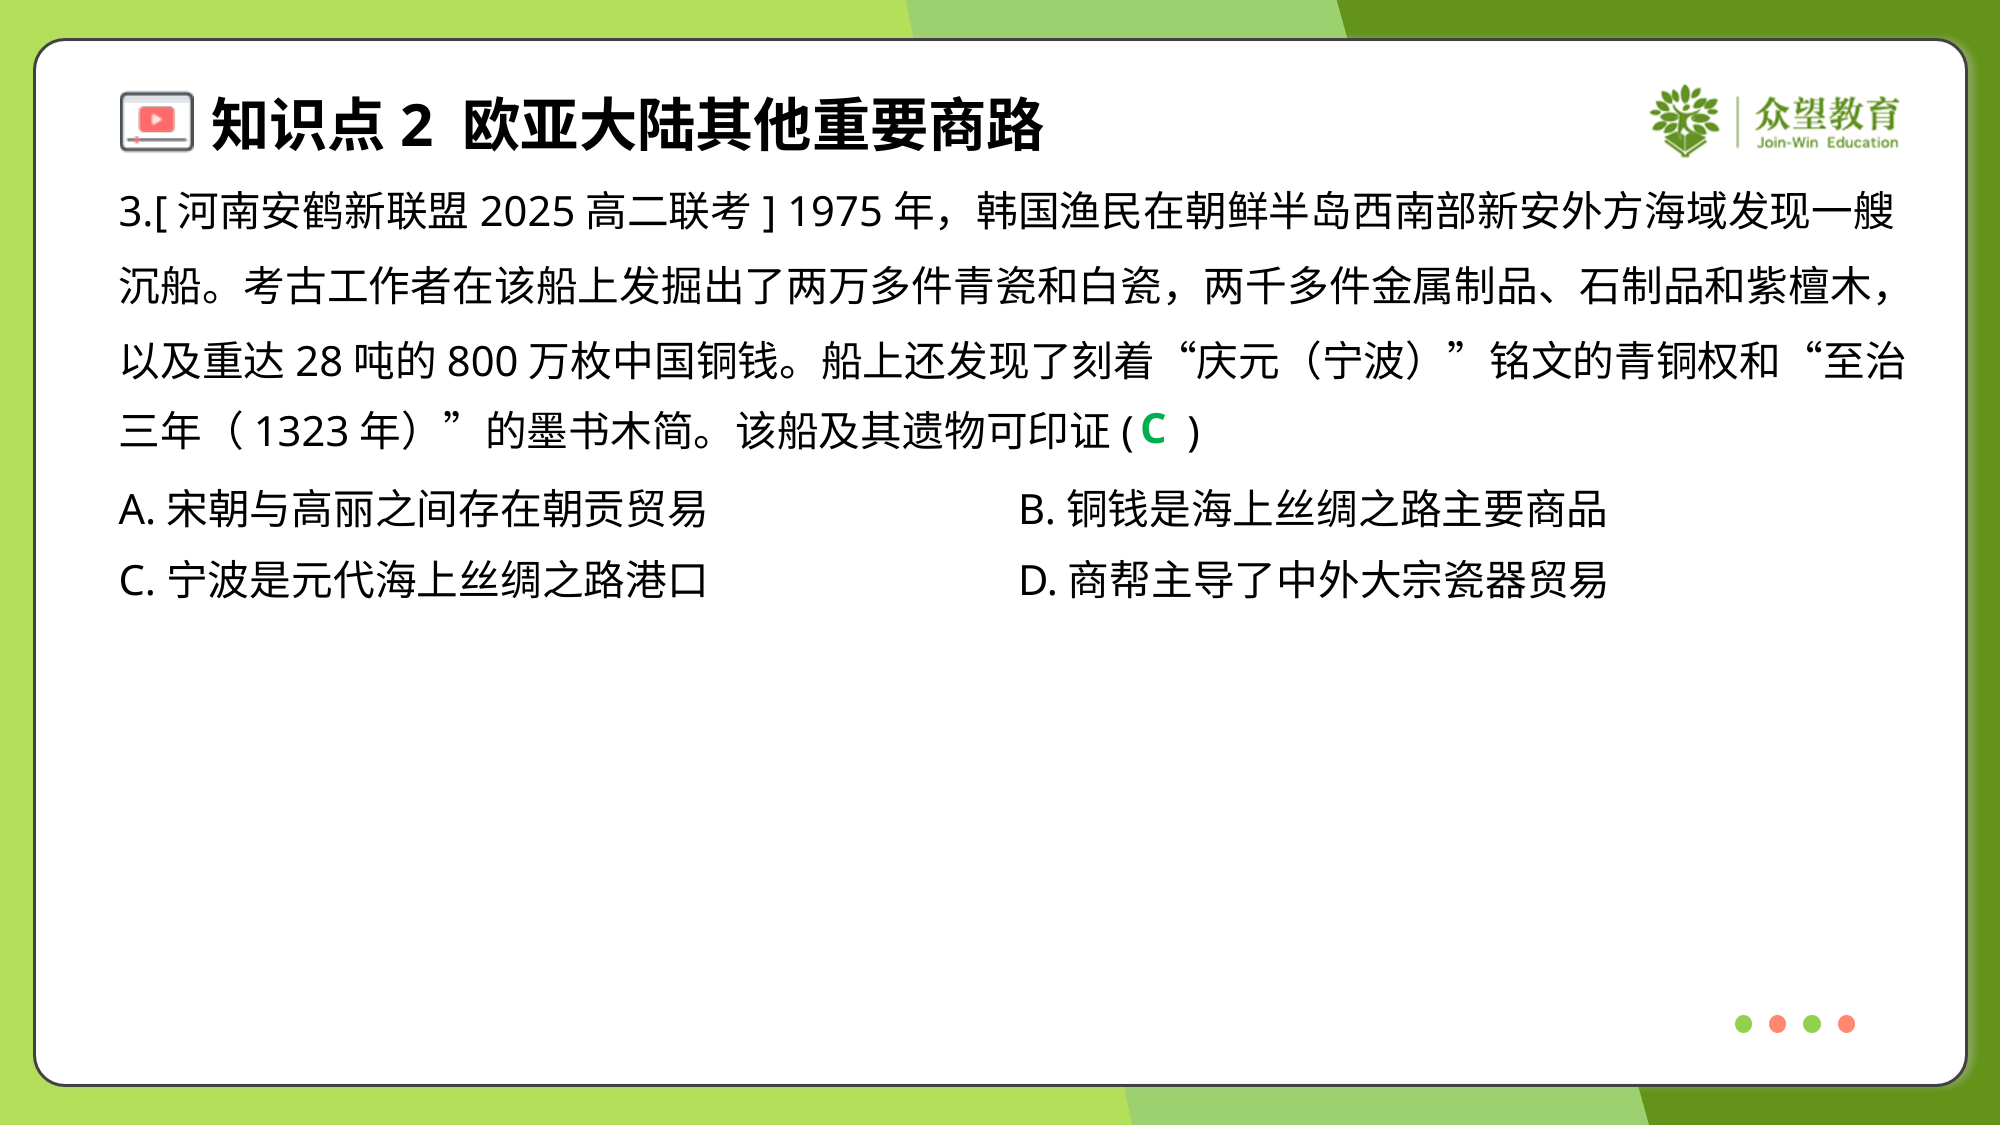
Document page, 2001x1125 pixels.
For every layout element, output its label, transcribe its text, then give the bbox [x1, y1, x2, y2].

picture [0, 0, 2000, 1125]
text_box A.宋朝与高丽之间存在朝贡贸易 B.铜钱是海上丝绸之路主要商品 C.宁波是元代海上丝绸之路港口 D.商帮主导了中外大宗瓷器贸易 [118, 457, 1883, 597]
text_box C [1124, 381, 1183, 446]
text_box 3.[河南安鹤新联盟2025高二联考] 1975年，韩国渔民在朝鲜半岛西南部新安外方海域发现一艘 沉船。考古工作者在该船上发掘出了两万多件青瓷和白瓷，两千多件金属制品、石制品和紫檀木， 以及重达28吨的800万枚中国铜钱。船上还发现了刻着“庆元（宁波）”铭文的青铜权和“至治 三年（1323年）”的墨书木简。该船及其遗物可印证( ) [118, 159, 1883, 448]
